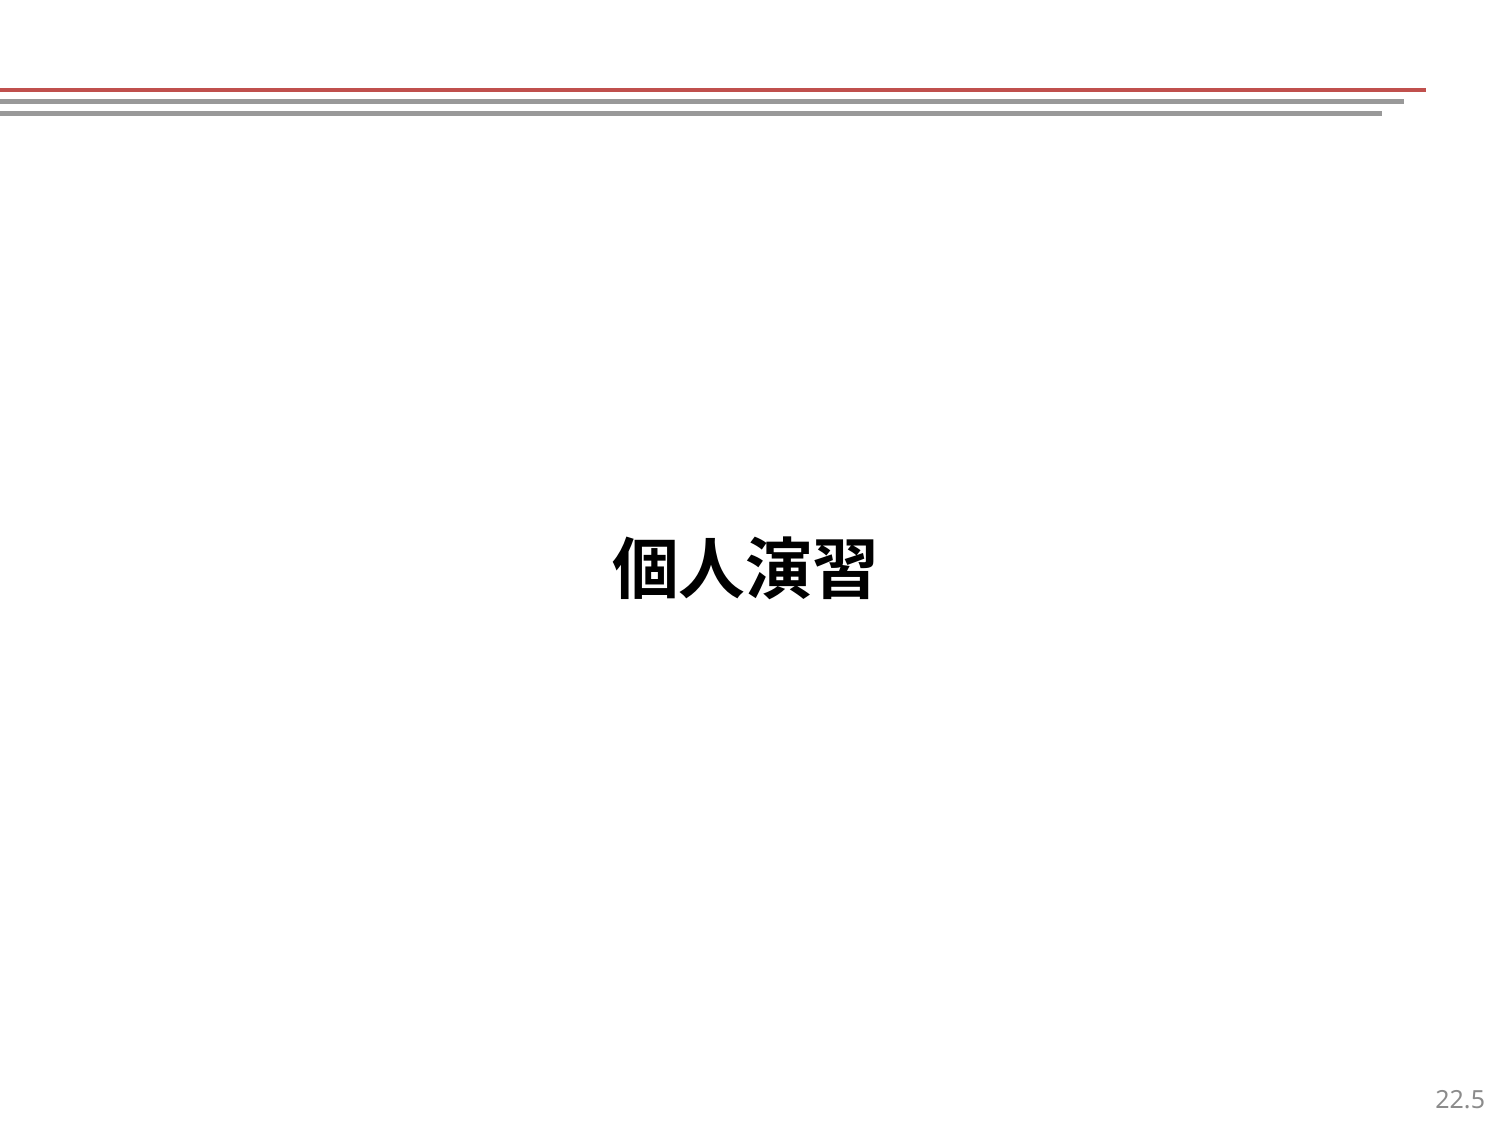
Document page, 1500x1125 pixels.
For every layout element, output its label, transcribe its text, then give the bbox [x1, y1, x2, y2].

text_box 個人演習 [27, 517, 1464, 616]
slide_number 4 [1381, 1065, 1500, 1125]
